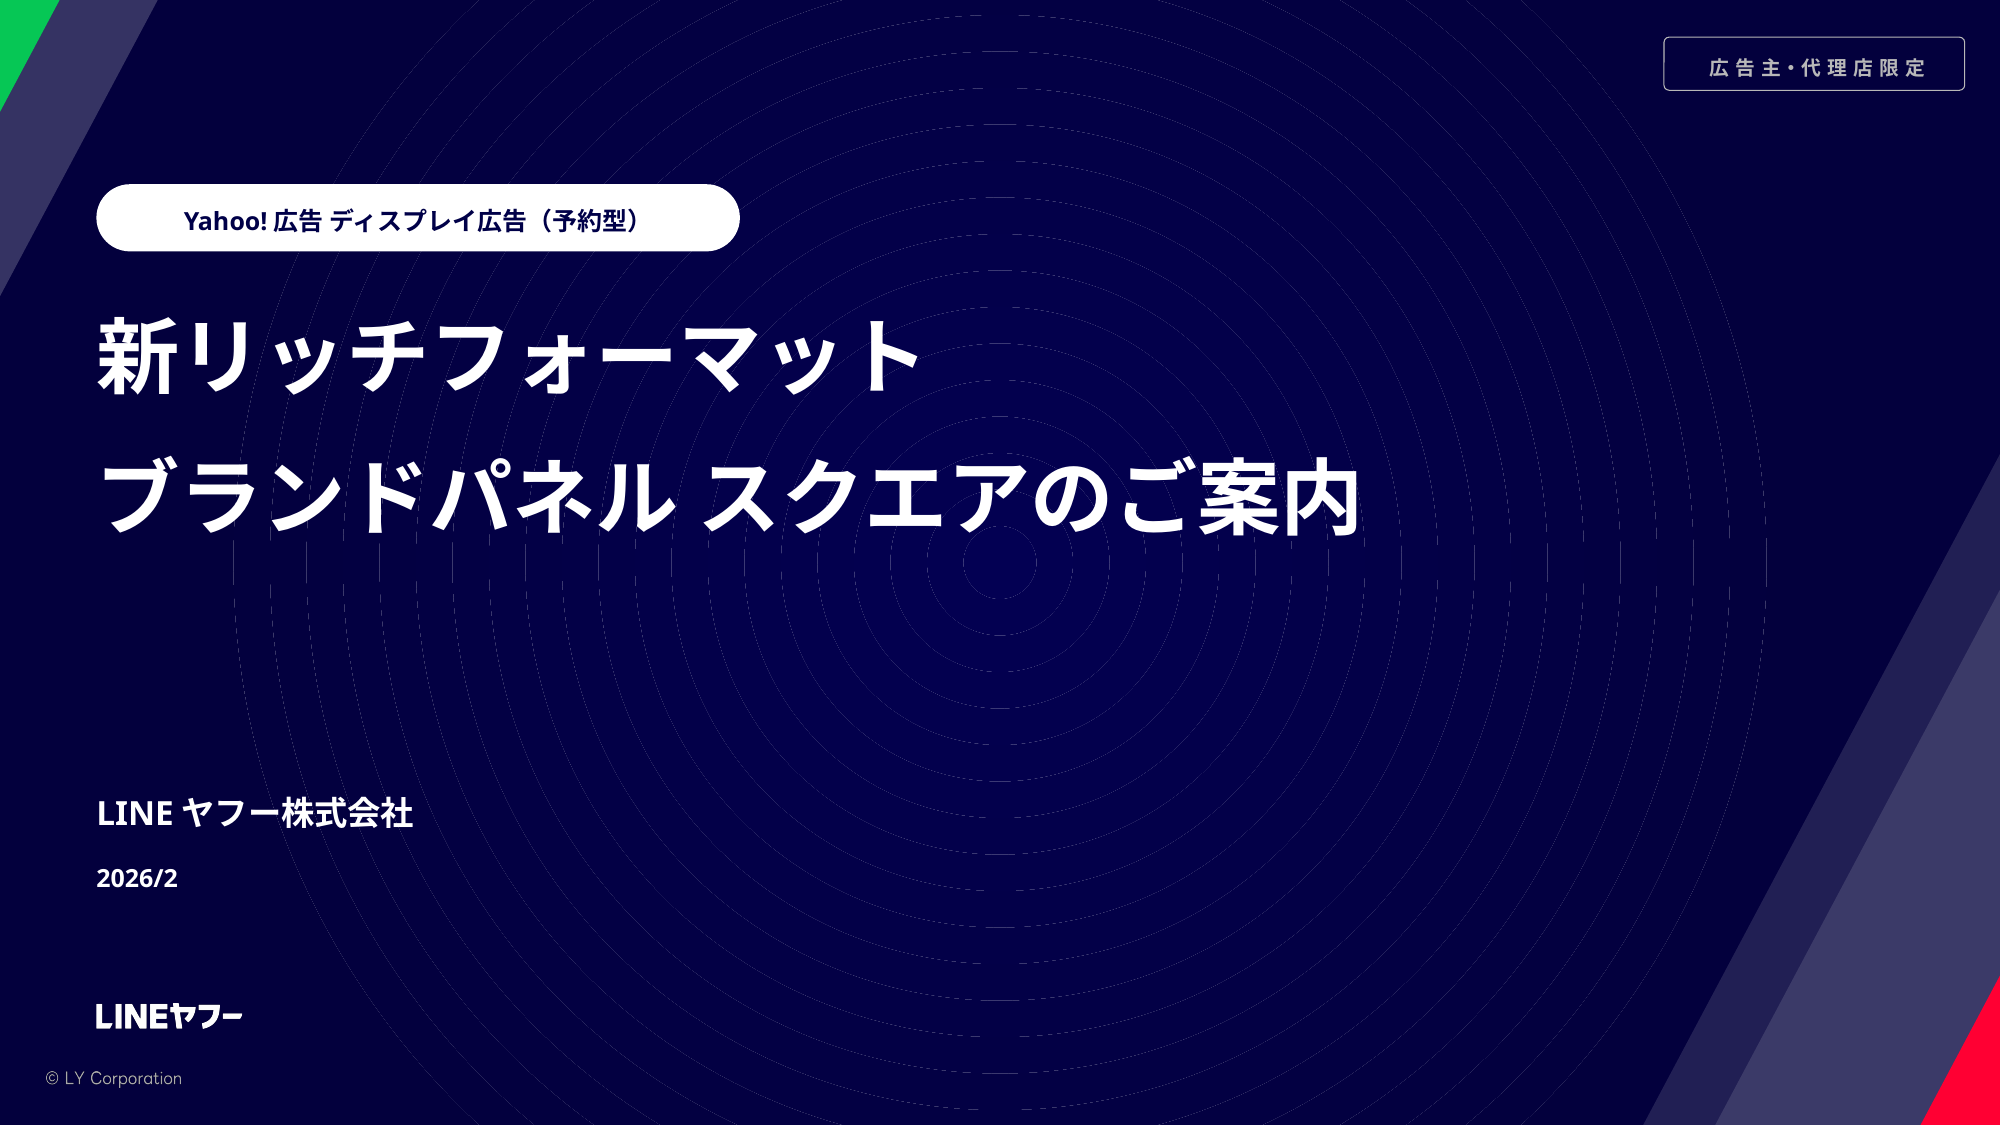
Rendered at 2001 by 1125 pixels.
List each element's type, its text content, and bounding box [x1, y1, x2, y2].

list 2026/2 [96, 865, 939, 902]
list 新リッチフォーマット ブランドパネル スクエアのご案内 [96, 278, 1904, 618]
text_box Yahoo!広告 ディスプレイ広告（予約型） [94, 182, 742, 253]
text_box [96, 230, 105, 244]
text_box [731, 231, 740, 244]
list LINEヤフー株式会社 [96, 723, 1552, 832]
picture [46, 1071, 181, 1088]
